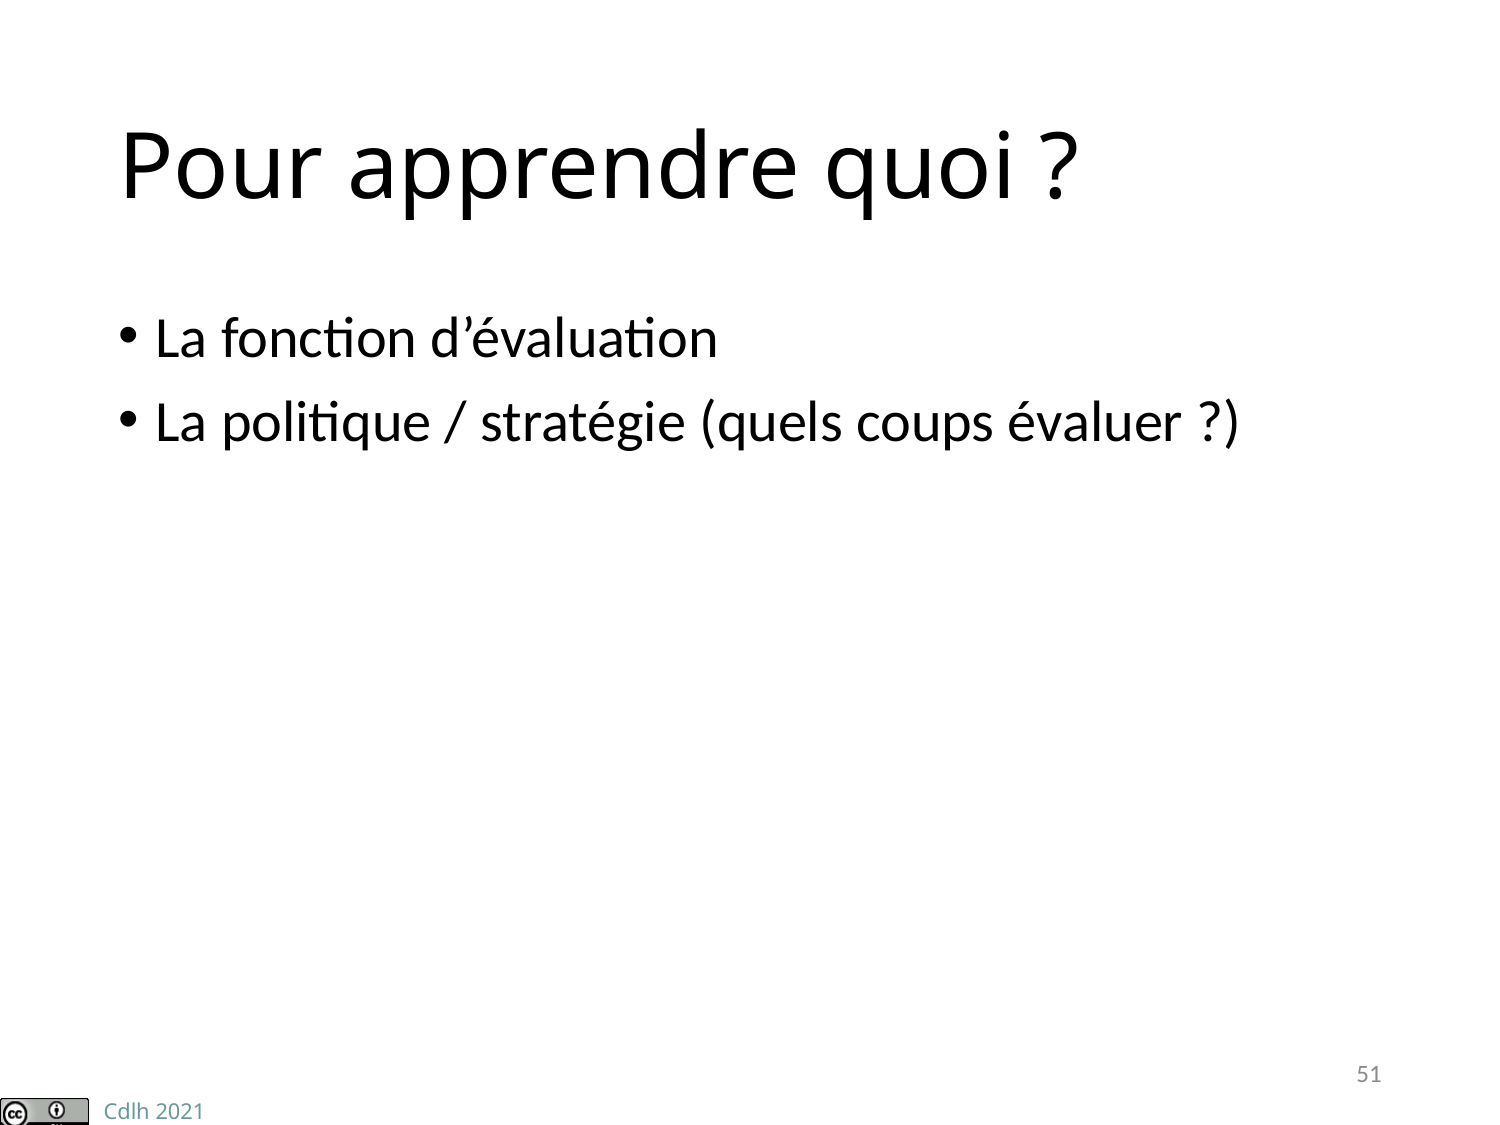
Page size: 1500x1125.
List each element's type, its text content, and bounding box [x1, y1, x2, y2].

slide_number 51 [1059, 1042, 1397, 1103]
list La fonction d’évaluation La politique / stratégie (quels coups évaluer ?) [103, 299, 1397, 1014]
picture [0, 1098, 89, 1125]
title Pour apprendre quoi ? [103, 59, 1397, 278]
